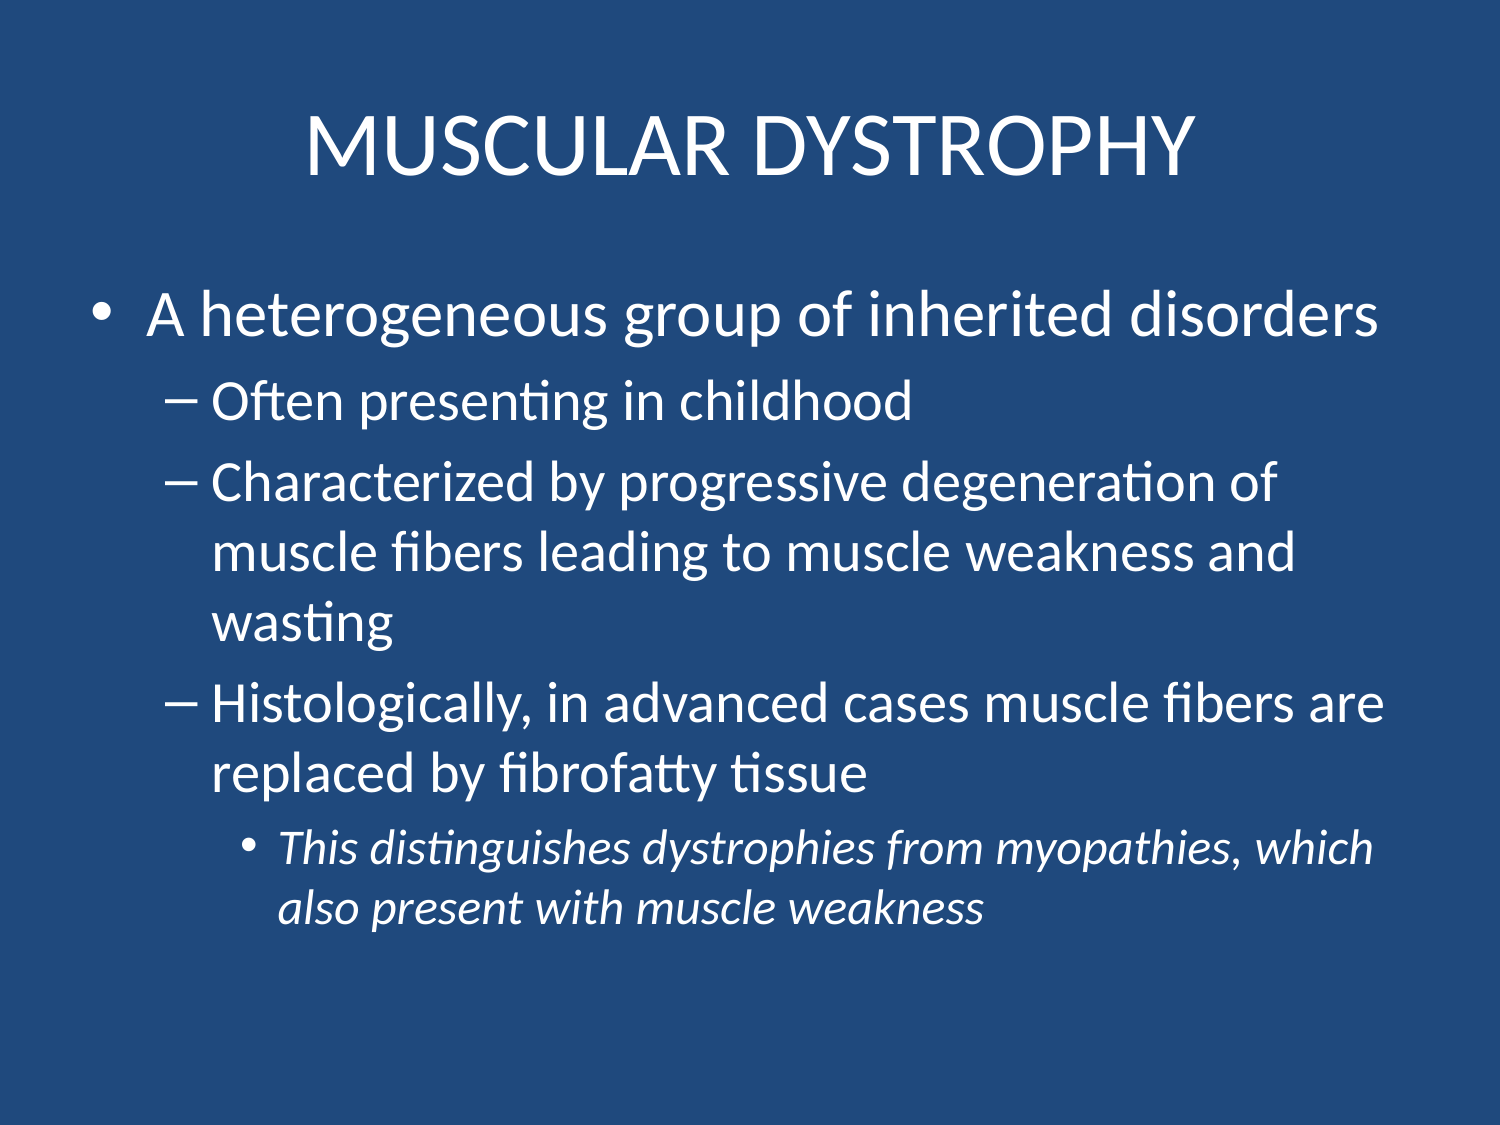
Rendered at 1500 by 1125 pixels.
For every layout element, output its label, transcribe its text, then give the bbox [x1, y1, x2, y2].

list A heterogeneous group of inherited disorders Often presenting in childhood Characterized by progressive degeneration of muscle fibers leading to muscle weakness and wasting Histologically, in advanced cases muscle fibers are replaced by fibrofatty tissue This distinguishes dystrophies from myopathies, which also present with muscle weakness [75, 262, 1425, 1005]
title MUSCULAR DYSTROPHY [75, 45, 1425, 233]
